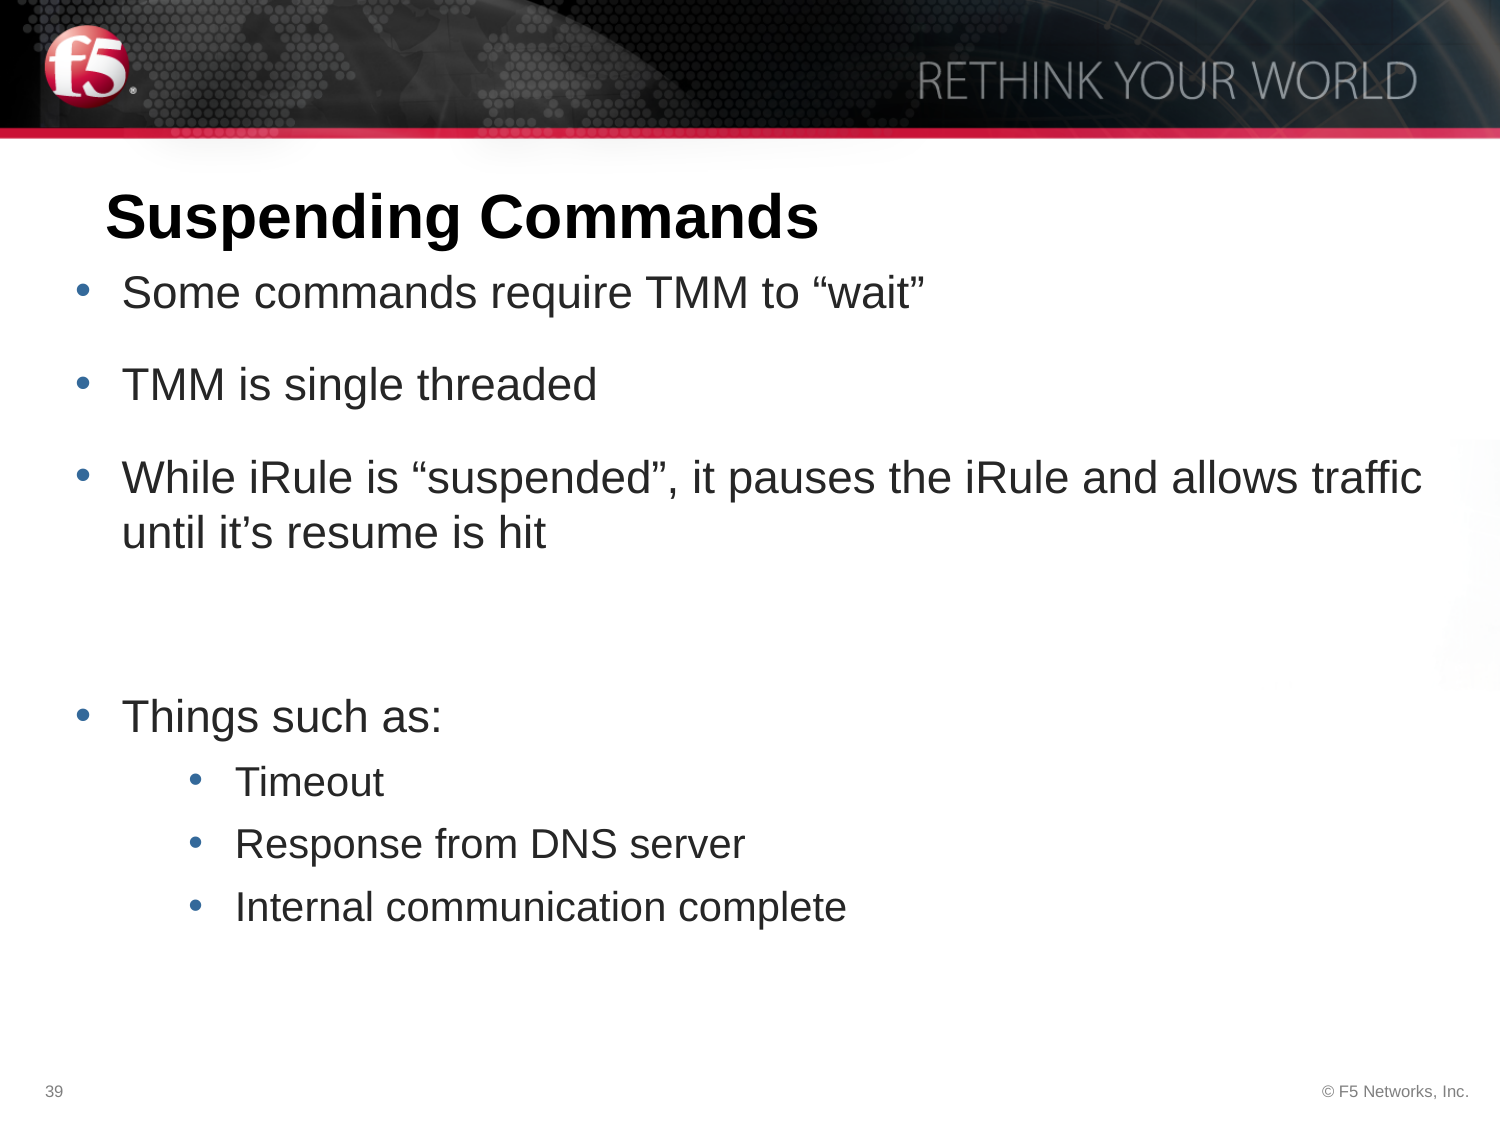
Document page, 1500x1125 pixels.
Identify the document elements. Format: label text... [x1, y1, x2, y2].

list Some commands require TMM to “wait” TMM is single threaded While iRule is “suspended”, it pauses the iRule and allows traffic until it’s resume is hit Things such as: Timeout Response from DNS server Internal communication complete [75, 262, 1425, 1075]
title Suspending Commands [104, 179, 1396, 262]
picture [0, 0, 1500, 1125]
